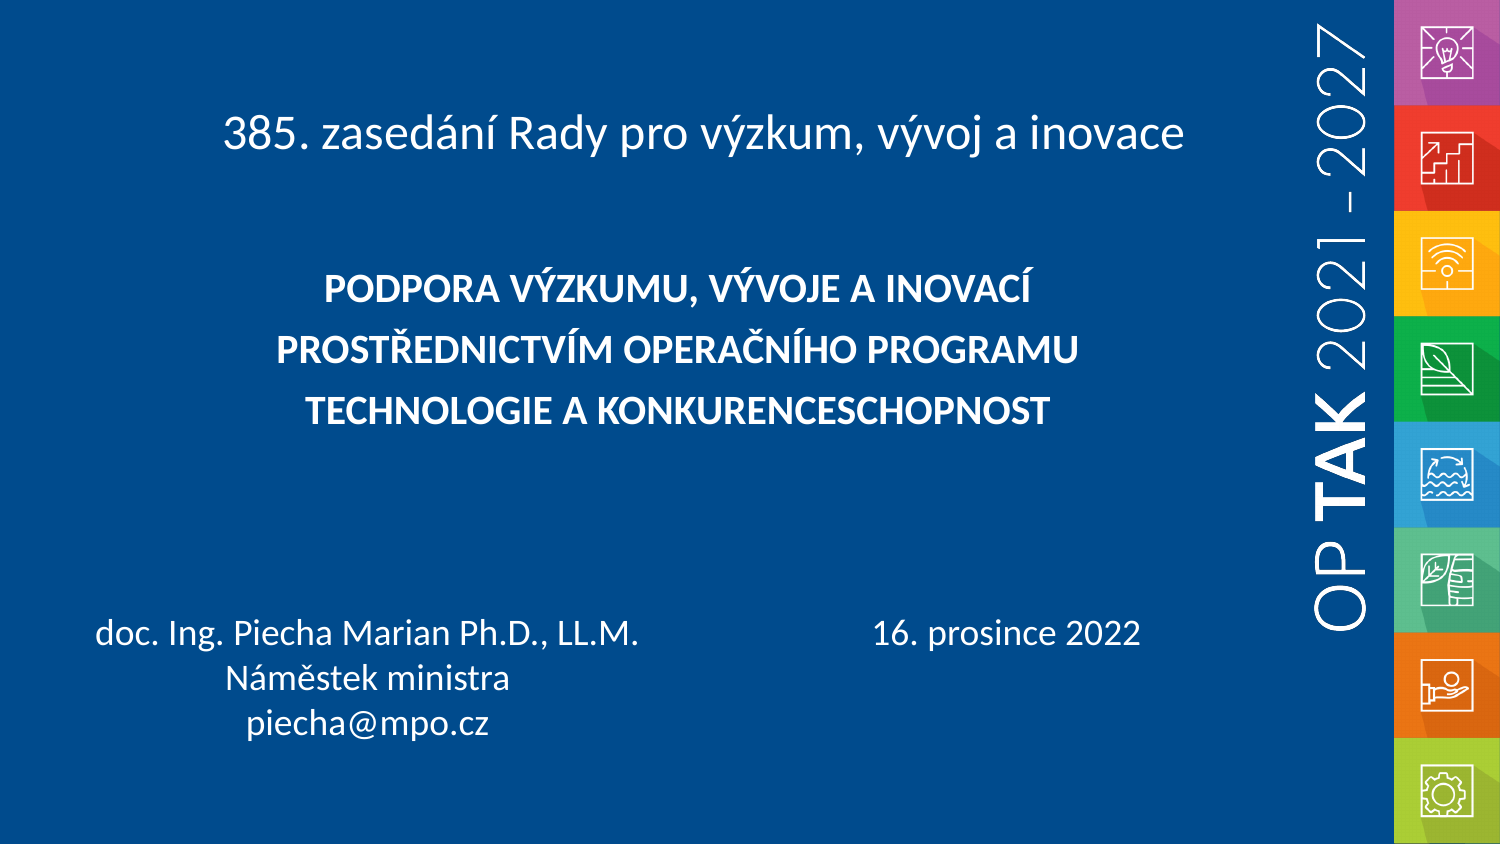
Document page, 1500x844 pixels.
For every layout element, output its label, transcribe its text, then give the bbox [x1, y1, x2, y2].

text_box doc. Ing. Piecha Marian Ph.D., LL.M. Náměstek ministra piecha@mpo.cz [80, 600, 655, 750]
text_box 16. prosince 2022 [856, 600, 1157, 660]
text_box PODPORA VÝZKUMU, VÝVOJE A INOVACÍ PROSTŘEDNICTVÍM OPERAČNÍHO PROGRAMU TECHNOLOGIE A KONKURENCESCHOPNOST [234, 242, 1122, 441]
picture [1313, 23, 1366, 631]
picture [1394, 0, 1500, 844]
text_box 385. zasedání Rady pro výzkum, vývoj a inovace [207, 92, 1222, 167]
